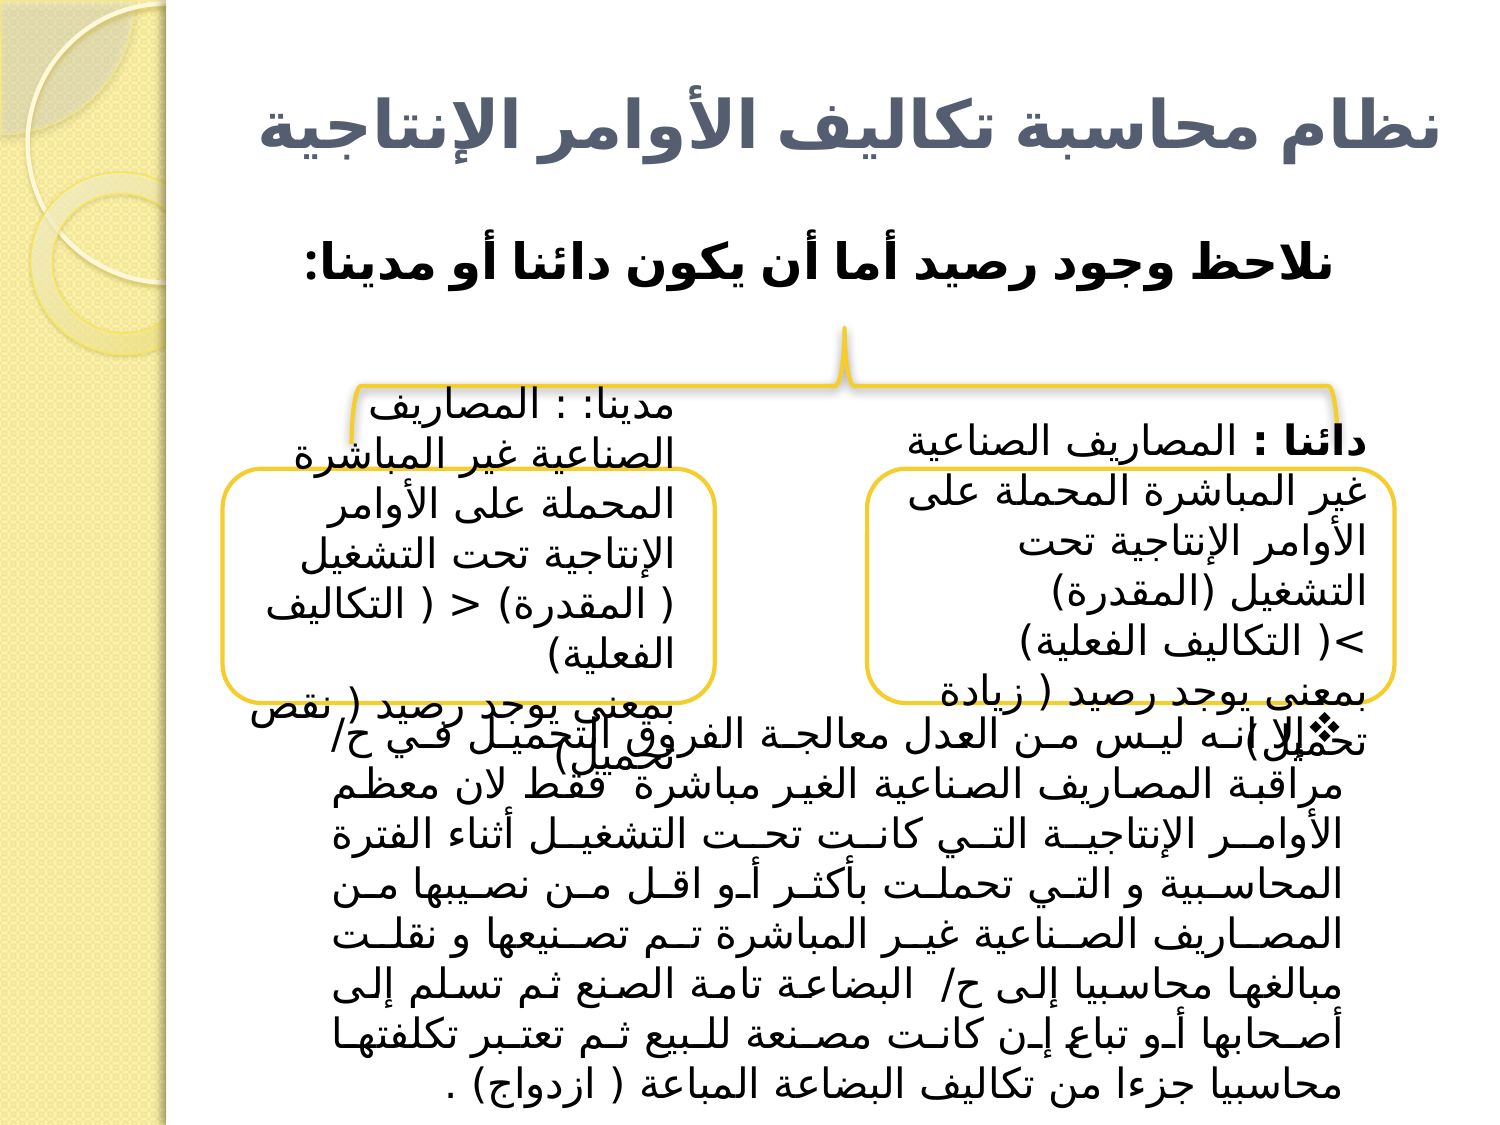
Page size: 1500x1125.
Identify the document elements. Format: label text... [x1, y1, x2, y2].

text_box دائنا : المصاريف الصناعية غير المباشرة المحملة على الأوامر الإنتاجية تحت التشغيل (المقدرة) >( التكاليف الفعلية) بمعنى يوجد رصيد ( زيادة تحميل) [878, 406, 1383, 772]
text_box إلا انه ليس من العدل معالجة الفروق التحميل في ح/ مراقبة المصاريف الصناعية الغير مباشرة فقط لان معظم الأوامر الإنتاجية التي كانت تحت التشغيل أثناء الفترة المحاسبية و التي تحملت بأكثر أو اقل من نصيبها من المصاريف الصناعية غير المباشرة تم تصنيعها و نقلت مبالغها محاسبيا إلى ح/ البضاعة تامة الصنع ثم تسلم إلى أصحابها أو تباع إن كانت مصنعة للبيع ثم تعتبر تكلفتها محاسبيا جزءا من تكاليف البضاعة المباعة ( ازدواج) . [316, 699, 1360, 1115]
text_box [692, 326, 1338, 444]
list نلاحظ وجود رصيد أما أن يكون دائنا أو مدينا: [187, 222, 1466, 1055]
text_box [864, 477, 878, 694]
text_box [692, 470, 717, 699]
title نظام محاسبة تكاليف الأوامر الإنتاجية [235, 45, 1466, 200]
text_box [1383, 477, 1397, 695]
text_box مدينا: : المصاريف الصناعية غير المباشرة المحملة على الأوامر الإنتاجية تحت التشغيل ( المقدرة) < ( التكاليف الفعلية) بمعنى يوجد رصيد ( نقص تحميل) [210, 369, 692, 785]
